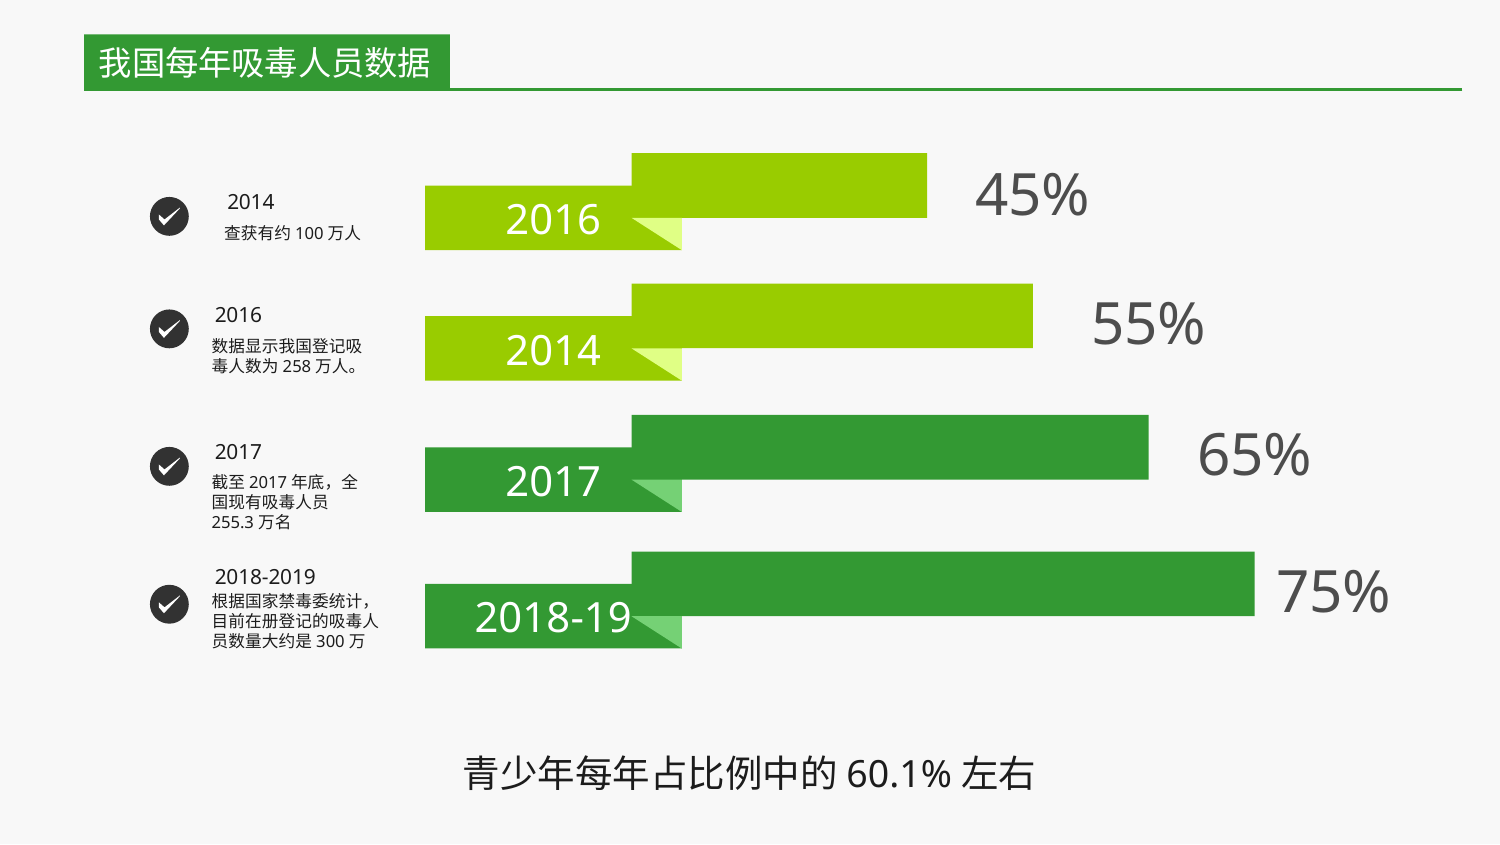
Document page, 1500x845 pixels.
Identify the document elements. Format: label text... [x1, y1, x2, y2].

text_box 青少年每年占比例中的60.1%左右 [186, 722, 1312, 801]
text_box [212, 184, 562, 254]
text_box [199, 296, 433, 387]
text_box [424, 546, 1413, 649]
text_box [149, 584, 190, 624]
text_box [199, 559, 433, 656]
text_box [149, 446, 190, 486]
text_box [199, 434, 433, 524]
text_box 我国每年吸毒人员数据 [84, 34, 450, 88]
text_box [149, 196, 190, 237]
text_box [424, 278, 1228, 381]
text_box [424, 149, 1112, 251]
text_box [149, 309, 190, 349]
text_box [424, 409, 1334, 513]
